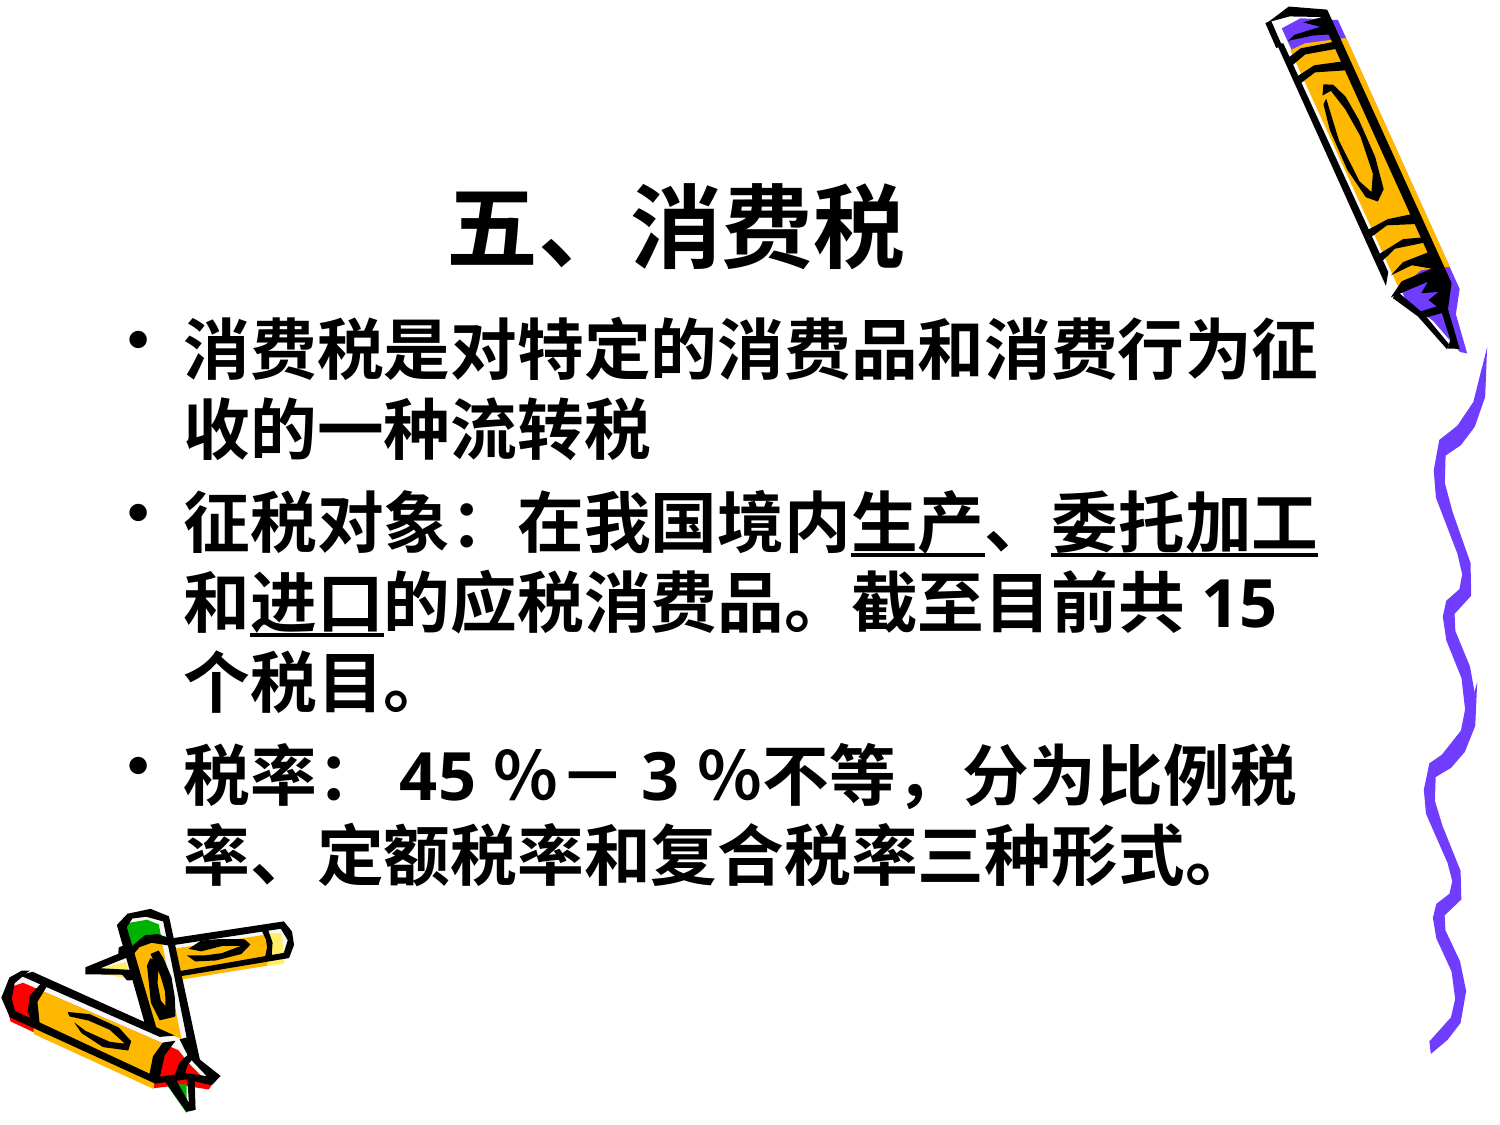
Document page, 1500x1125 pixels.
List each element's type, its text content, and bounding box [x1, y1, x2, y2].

title 五、消费税 [112, 24, 1240, 288]
list 消费税是对特定的消费品和消费行为征收的一种流转税 征税对象：在我国境内生产、委托加工和进口的应税消费品。截至目前共15个税目。 税率：45％－3％不等，分为比例税率、定额税率和复合税率三种形式。 [112, 299, 1376, 901]
